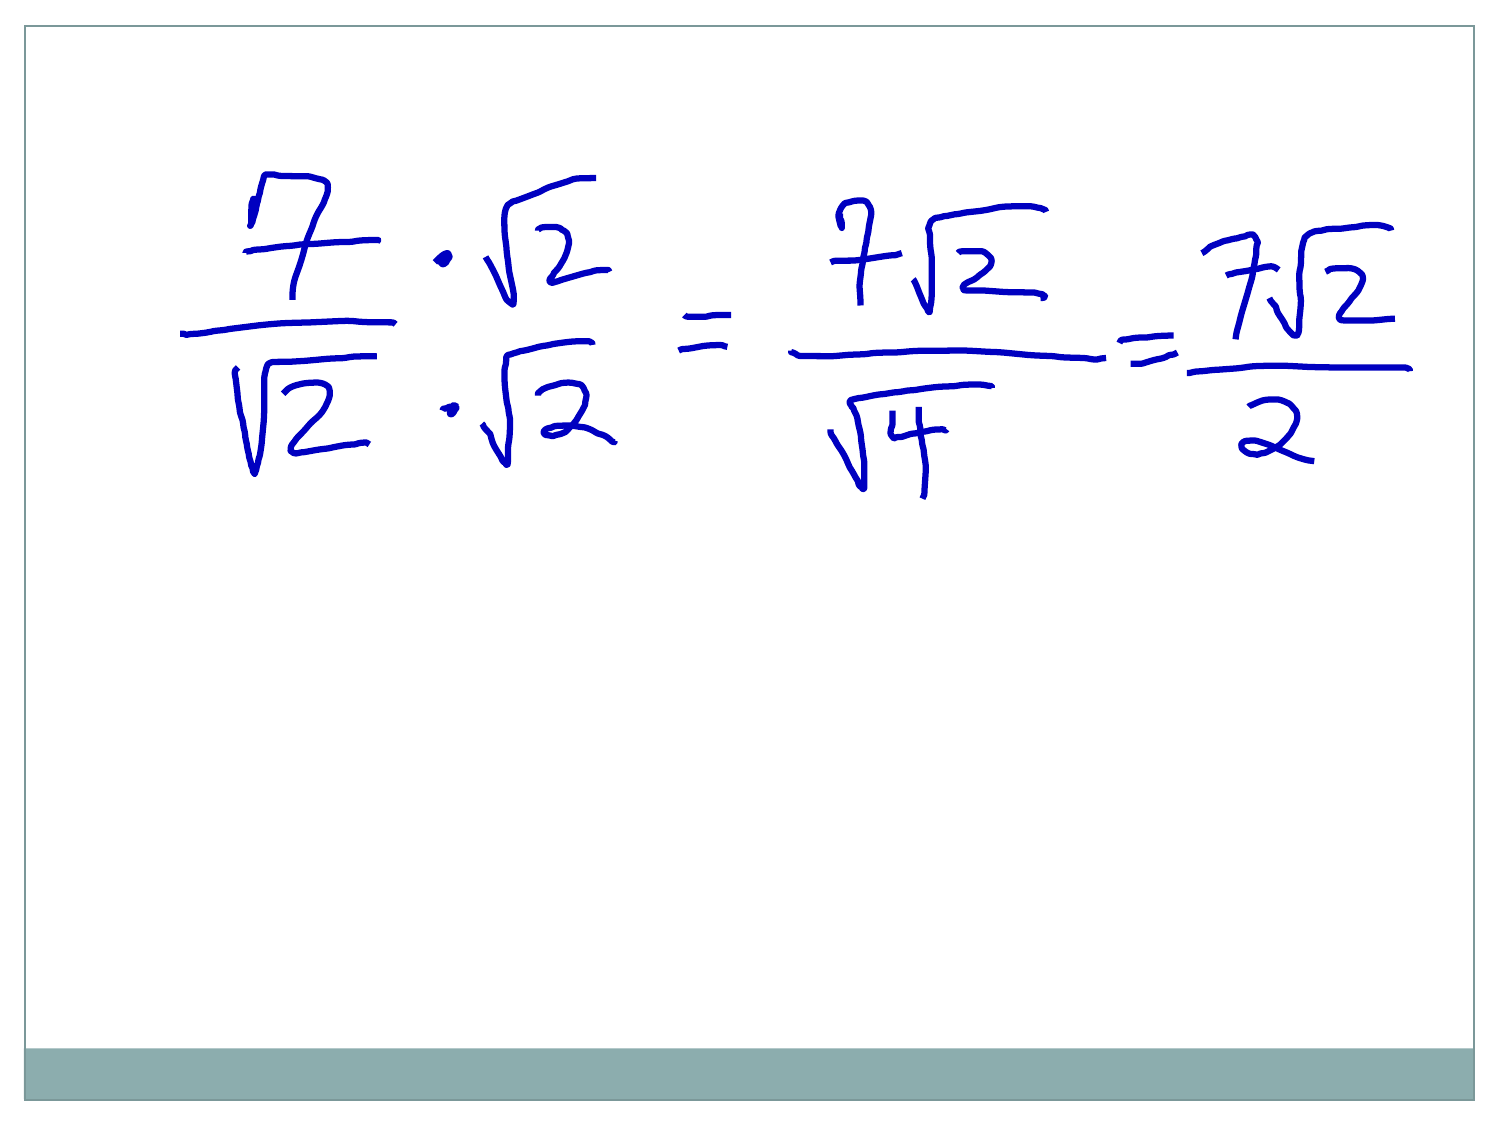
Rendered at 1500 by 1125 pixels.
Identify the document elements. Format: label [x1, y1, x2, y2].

text_box [829, 383, 993, 490]
text_box [274, 248, 306, 300]
text_box [1201, 233, 1259, 340]
text_box [830, 252, 903, 264]
text_box [957, 250, 1046, 299]
text_box [484, 177, 597, 306]
text_box [1186, 364, 1411, 374]
text_box [1240, 398, 1315, 462]
text_box [537, 381, 616, 443]
text_box [434, 252, 451, 265]
text_box [837, 199, 873, 259]
text_box [912, 205, 1047, 313]
text_box [1118, 334, 1174, 344]
text_box [683, 314, 732, 318]
text_box [249, 173, 329, 246]
text_box [678, 344, 728, 352]
text_box [790, 349, 1107, 361]
text_box [850, 261, 864, 306]
text_box [1325, 267, 1395, 322]
text_box [917, 406, 927, 499]
text_box [244, 239, 379, 253]
text_box [282, 381, 370, 455]
text_box [920, 420, 948, 433]
text_box [441, 404, 458, 416]
text_box [537, 226, 611, 284]
text_box [889, 410, 919, 440]
text_box [1130, 351, 1178, 365]
text_box [233, 355, 377, 475]
text_box [481, 340, 594, 466]
text_box [180, 320, 397, 336]
text_box [1225, 265, 1280, 277]
text_box [1268, 224, 1392, 337]
